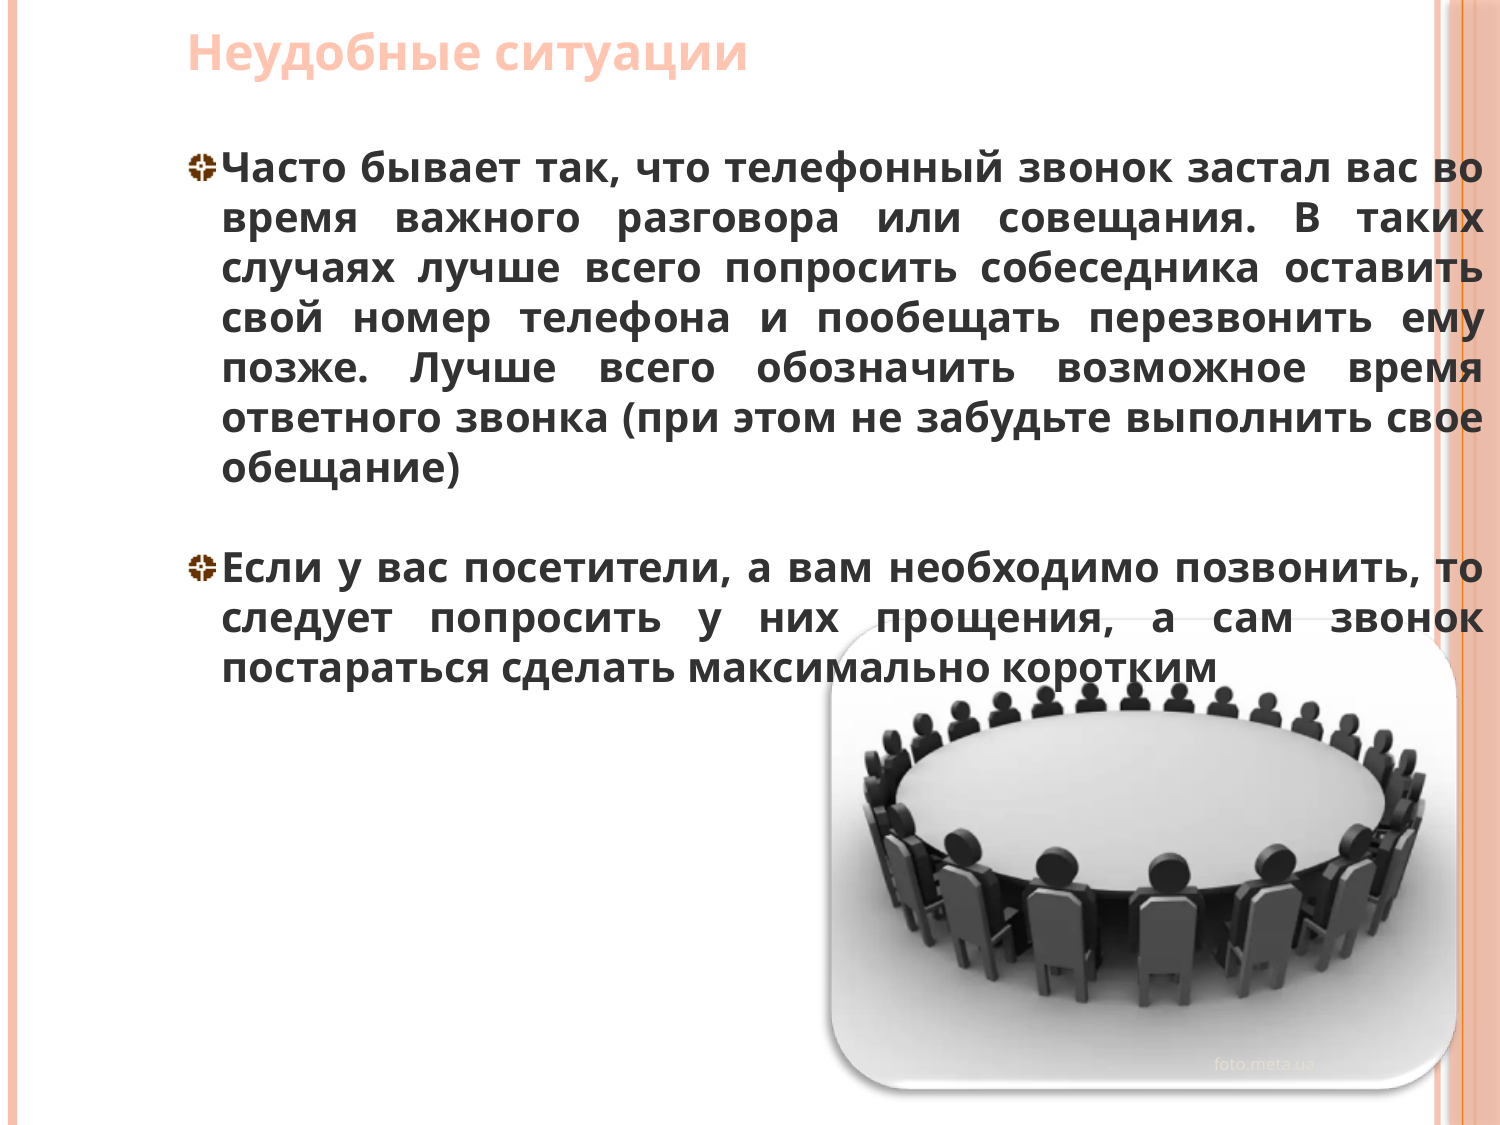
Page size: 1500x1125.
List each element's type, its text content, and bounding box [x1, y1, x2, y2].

picture [185, 150, 216, 181]
picture [812, 610, 1469, 1110]
picture [185, 551, 216, 581]
text_box Неудобные ситуации Часто бывает так, что телефонный звонок застал вас во время важного разговора или совещания. В таких случаях лучше всего попросить собеседника оставить свой номер телефона и пообещать перезвонить ему позже. Лучше всего обозначить возможное время ответного звонка (при этом не забудьте выполнить свое обещание) Если у вас посетители, а вам необходимо позвонить, то следует попросить у них прощения, а сам звонок постараться сделать максимально коротким [171, 13, 1500, 819]
